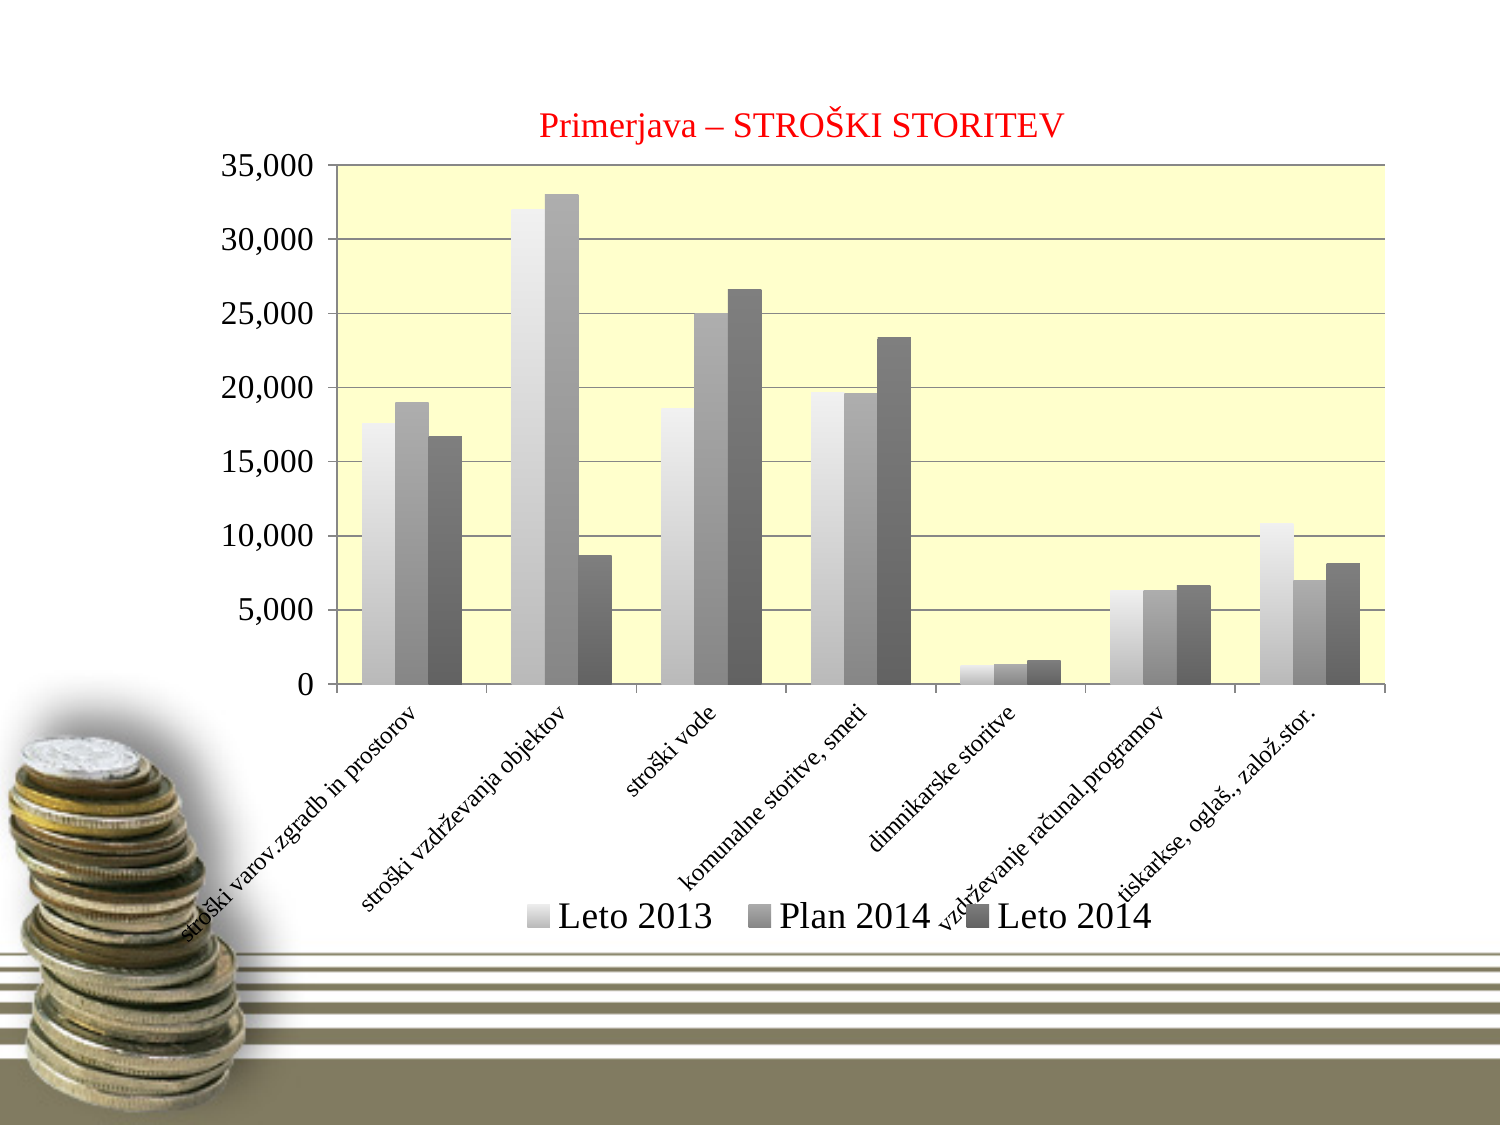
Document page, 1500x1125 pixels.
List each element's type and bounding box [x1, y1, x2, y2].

chart [128, 81, 1466, 997]
picture [0, 0, 1500, 1125]
